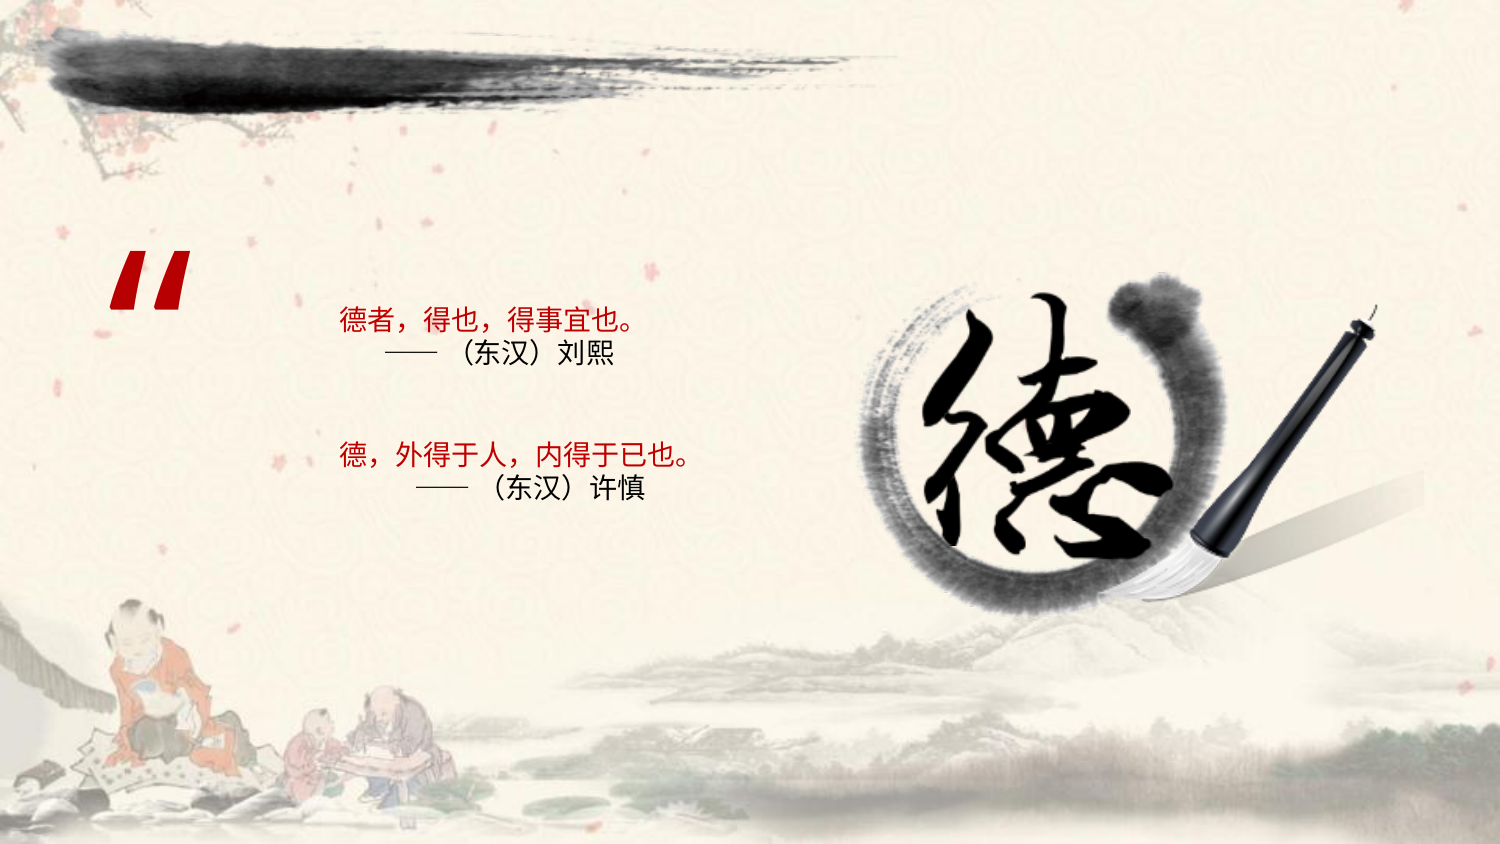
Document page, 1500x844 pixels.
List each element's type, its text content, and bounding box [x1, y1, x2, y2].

text_box “ [64, 175, 167, 478]
picture [0, 0, 1500, 844]
text_box 德者，得也，得事宜也。 ——（东汉）刘熙 德，外得于人，内得于已也。 ——（东汉）许慎 [324, 294, 848, 512]
